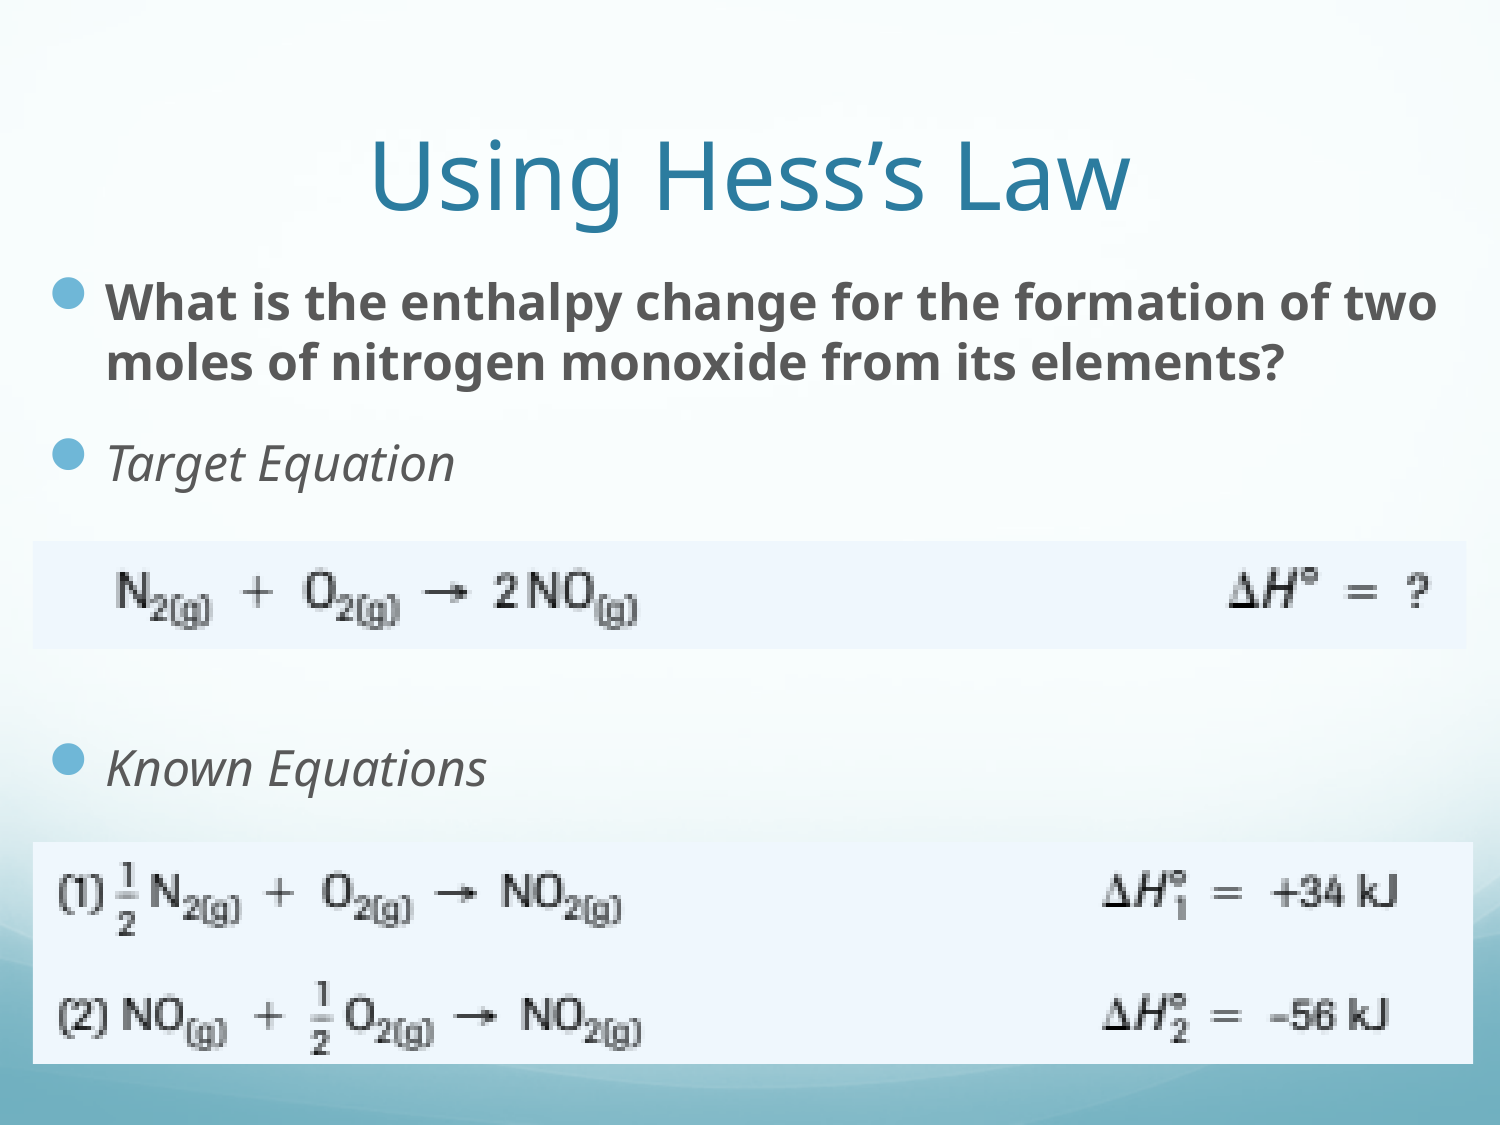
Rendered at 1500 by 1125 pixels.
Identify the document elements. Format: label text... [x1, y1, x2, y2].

picture [32, 841, 1474, 1065]
title Using Hess’s Law [90, 17, 1410, 237]
picture [32, 541, 1467, 649]
list What is the enthalpy change for the formation of two moles of nitrogen monoxide from its elements? Target Equation Known Equations [32, 660, 1467, 839]
list What is the enthalpy change for the formation of two moles of nitrogen monoxide from its elements? Target Equation Known Equations [32, 262, 1467, 539]
